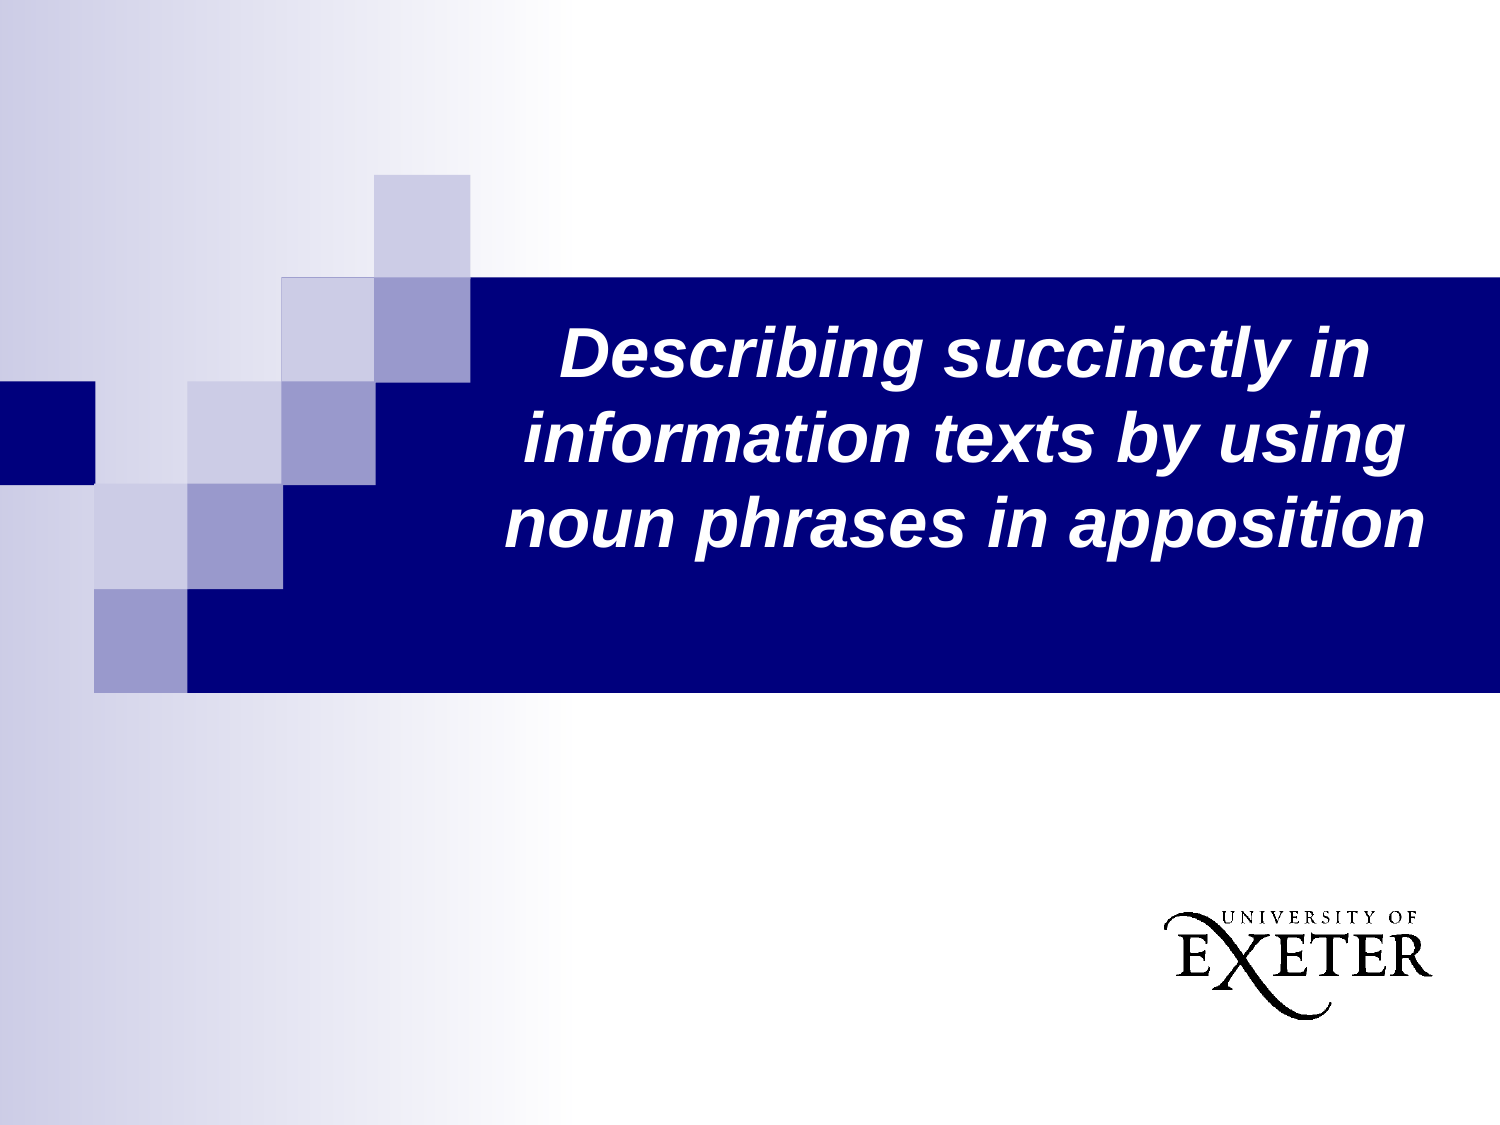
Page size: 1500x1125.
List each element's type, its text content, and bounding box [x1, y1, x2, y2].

text_box Describing succinctly in information texts by using noun phrases in apposition [478, 299, 1454, 570]
picture [1160, 908, 1434, 1022]
